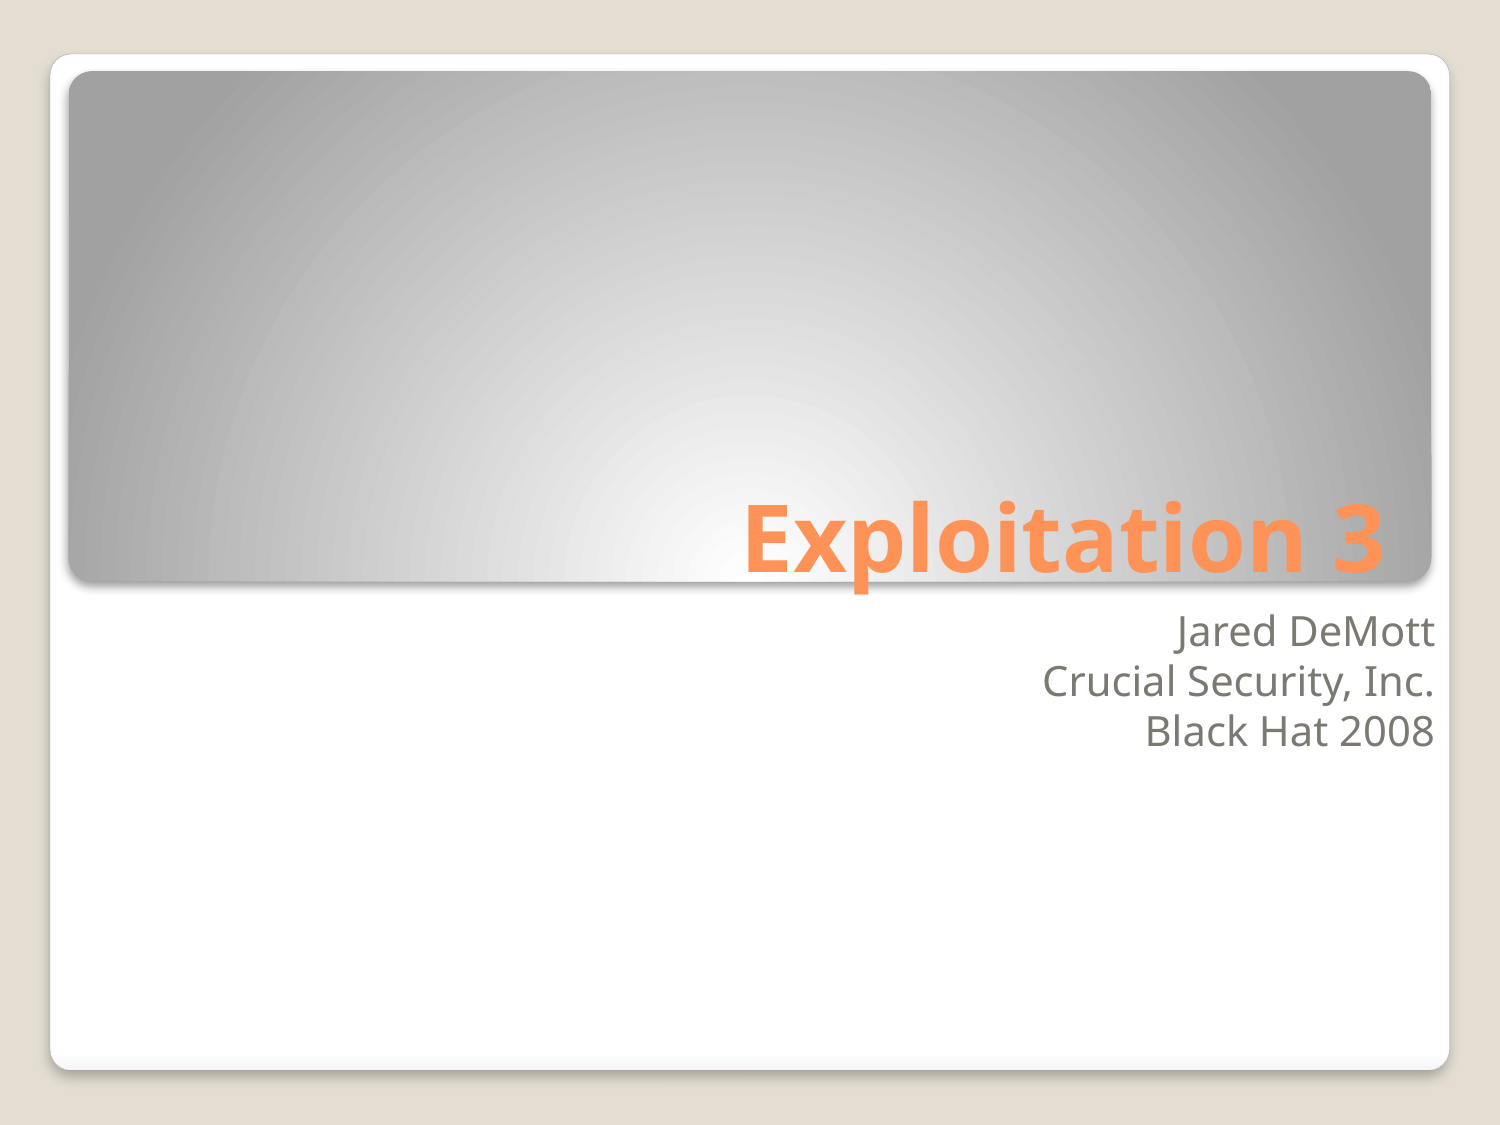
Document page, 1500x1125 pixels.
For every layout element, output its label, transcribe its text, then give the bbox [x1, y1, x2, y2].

title Exploitation 3 [118, 298, 1394, 599]
subtitle Jared DeMott Crucial Security, Inc. Black Hat 2008 [12, 604, 1450, 900]
